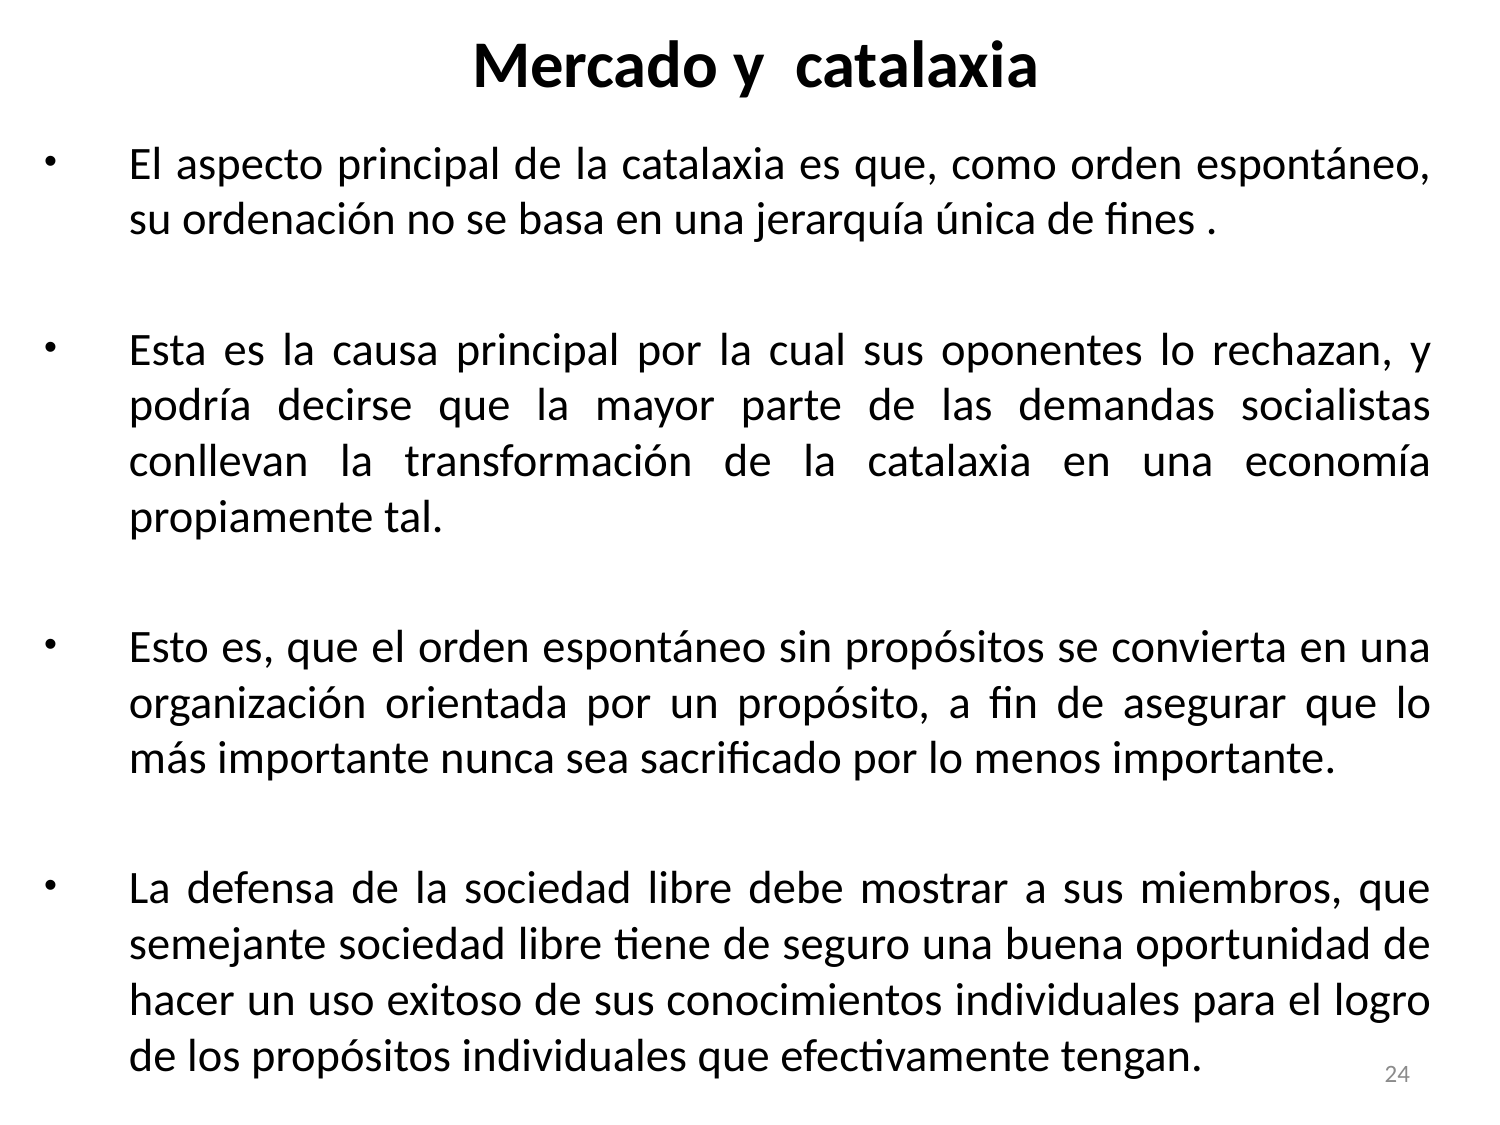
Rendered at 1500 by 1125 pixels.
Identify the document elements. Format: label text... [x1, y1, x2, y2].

text_box El aspecto principal de la catalaxia es que, como orden espontáneo, su ordenación no se basa en una jerarquía única de fines . Esta es la causa principal por la cual sus oponentes lo rechazan, y podría decirse que la mayor parte de las demandas socialistas conllevan la transformación de la catalaxia en una economía propiamente tal. Esto es, que el orden espontáneo sin propósitos se convierta en una organización orientada por un propósito, a fin de asegurar que lo más importante nunca sea sacrificado por lo menos importante. La defensa de la sociedad libre debe mostrar a sus miembros, que semejante sociedad libre tiene de seguro una buena oportunidad de hacer un uso exitoso de sus conocimientos individuales para el logro de los propósitos individuales que efectivamente tengan. [29, 125, 1447, 1094]
slide_number 24 [1074, 1042, 1425, 1103]
title Mercado y catalaxia [41, 7, 1471, 114]
